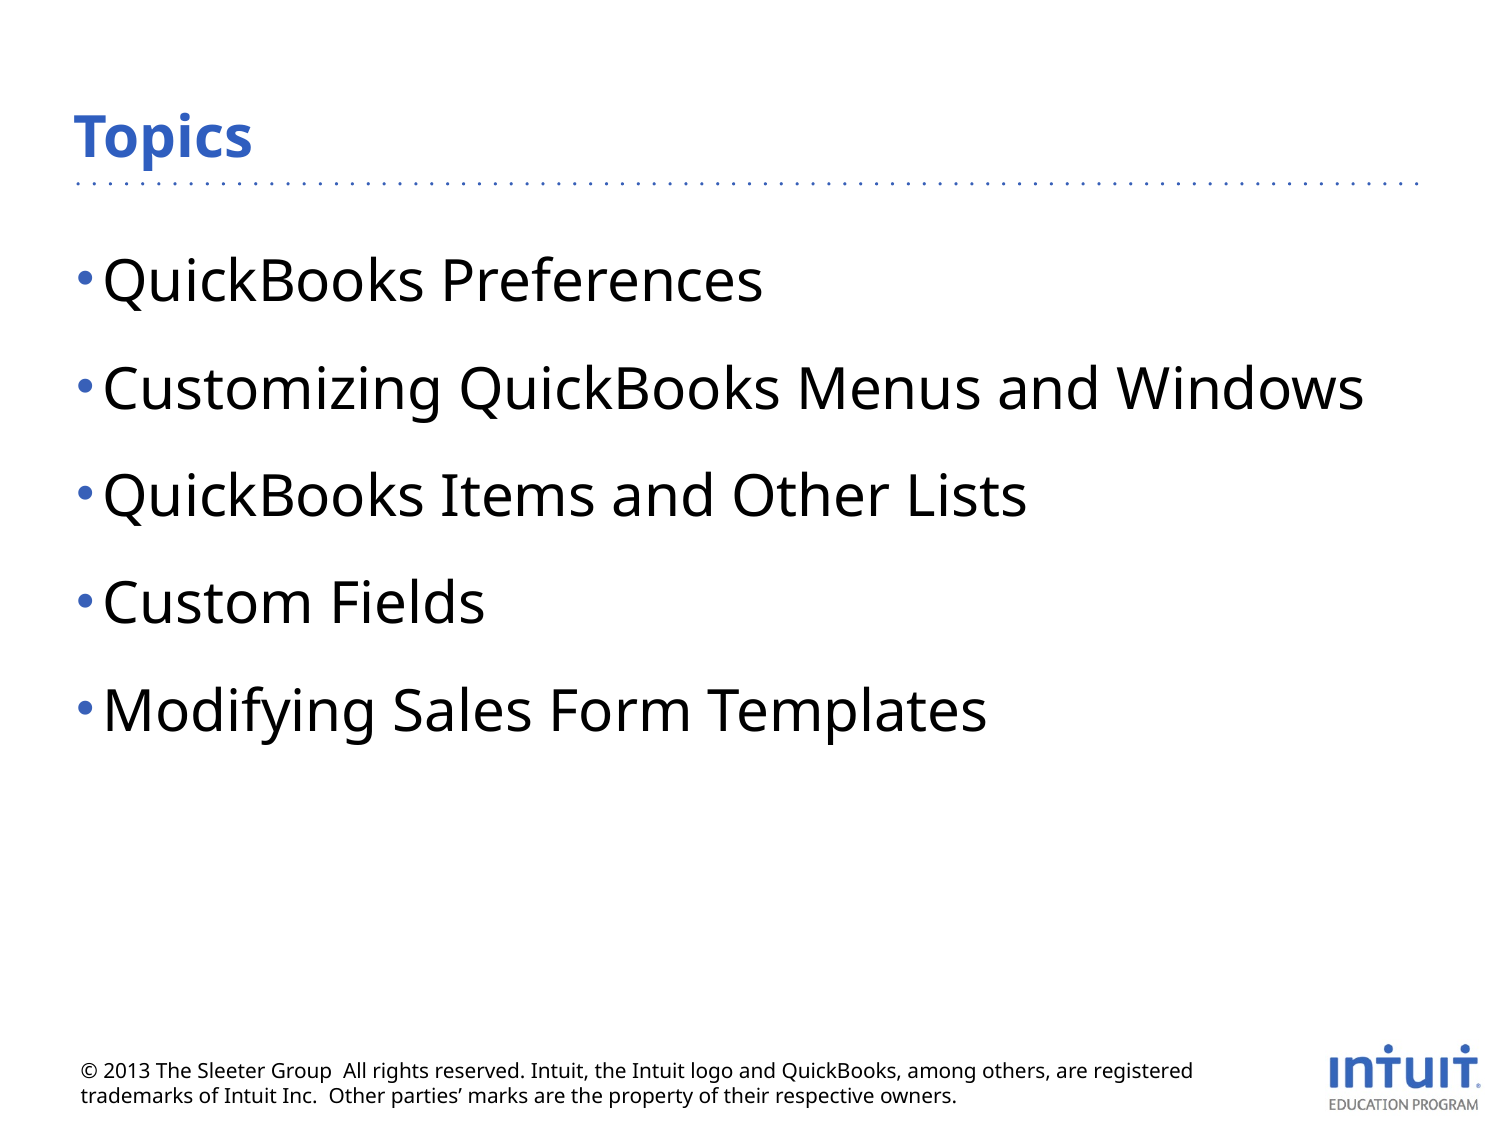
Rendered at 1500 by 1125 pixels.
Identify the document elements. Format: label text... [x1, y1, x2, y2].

list QuickBooks Preferences Customizing QuickBooks Menus and Windows QuickBooks Items and Other Lists Custom Fields Modifying Sales Form Templates [75, 235, 1424, 1012]
picture [1325, 1039, 1485, 1116]
title Topics [73, 62, 1424, 169]
